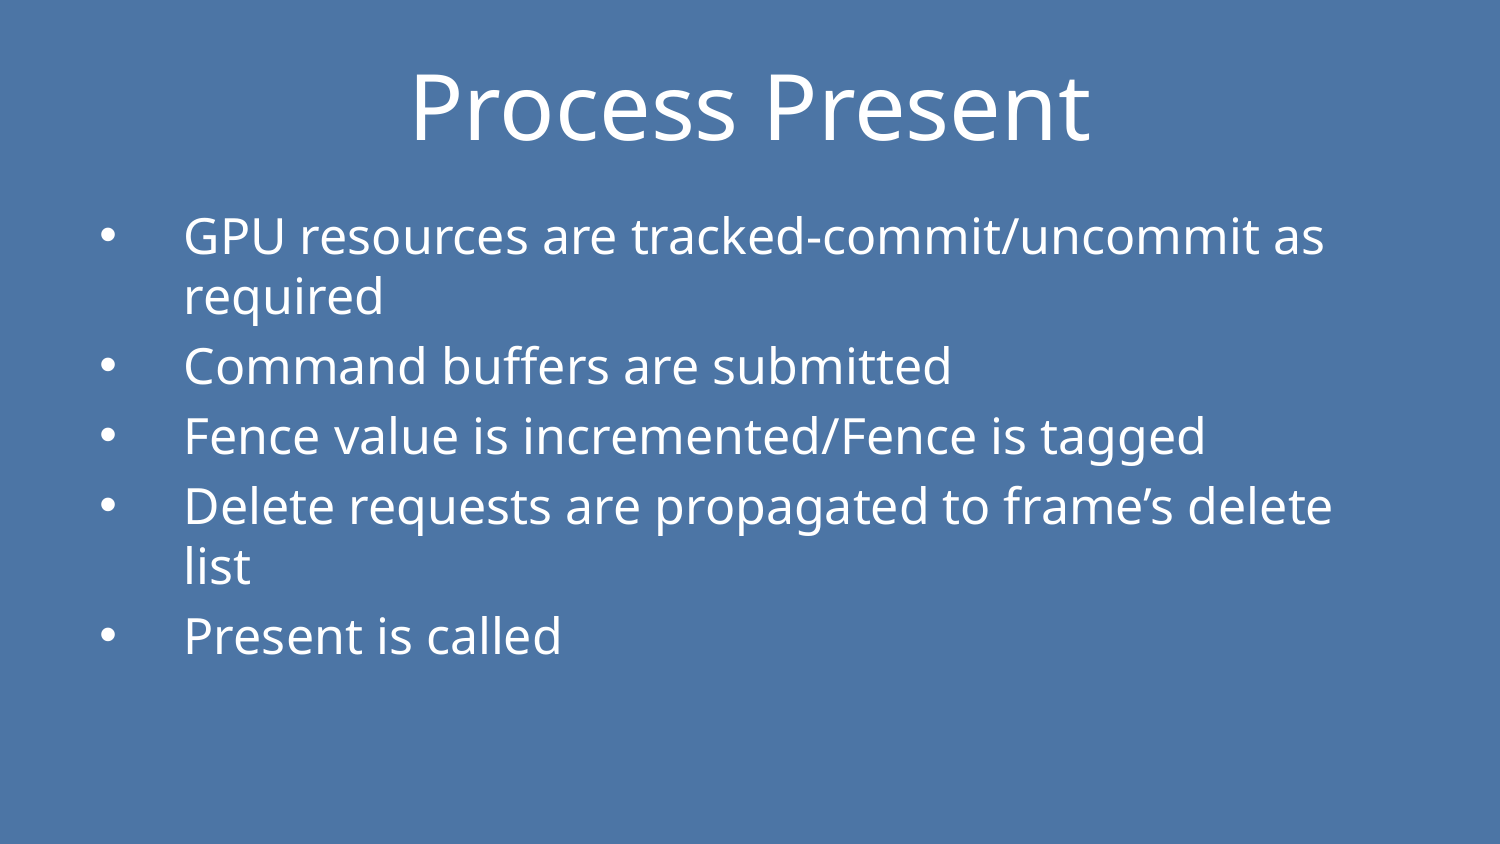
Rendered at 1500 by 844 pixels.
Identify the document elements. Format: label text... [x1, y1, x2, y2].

title Process Present [75, 33, 1425, 175]
list GPU resources are tracked-commit/uncommit as required Command buffers are submitted Fence value is incremented/Fence is tagged Delete requests are propagated to frame’s delete list Present is called [75, 196, 1425, 754]
